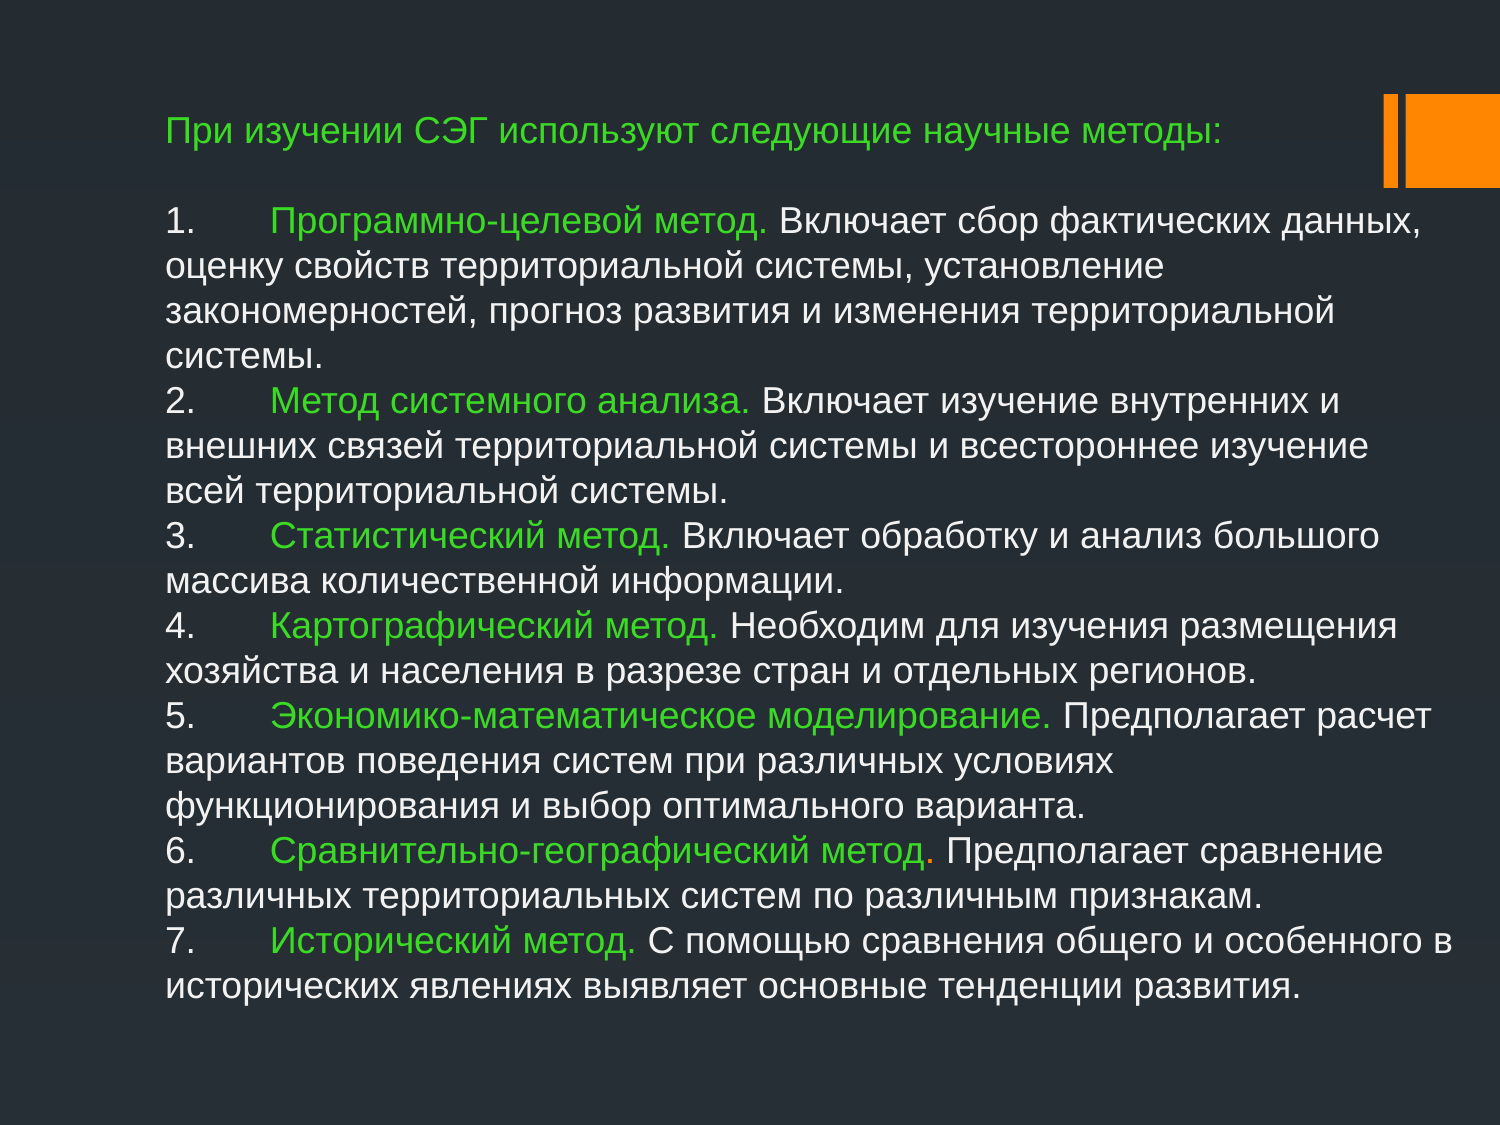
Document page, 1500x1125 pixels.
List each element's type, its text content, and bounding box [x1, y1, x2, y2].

title При изучении СЭГ используют следующие научные методы: 1. Программно-целевой метод. Включает сбор фактических данных, оценку свойств территориальной системы, установление закономерностей, прогноз развития и изменения территориальной системы. 2. Метод системного анализа. Включает изучение внутренних и внешних связей территориальной системы и всестороннее изучение всей территориальной системы. 3. Статистический метод. Включает обработку и анализ большого массива количественной информации. 4. Картографический метод. Необходим для изучения размещения хозяйства и населения в разрезе стран и отдельных регионов. 5. Экономико-математическое моделирование. Предполагает расчет вариантов поведения систем при различных условиях функционирования и выбор оптимального варианта. 6. Сравнительно-географический метод. Предполагает сравнение различных территориальных систем по различным признакам. 7. Исторический метод. С помощью сравнения общего и особенного в исторических явлениях выявляет основные тенденции развития. [150, 54, 1471, 1059]
